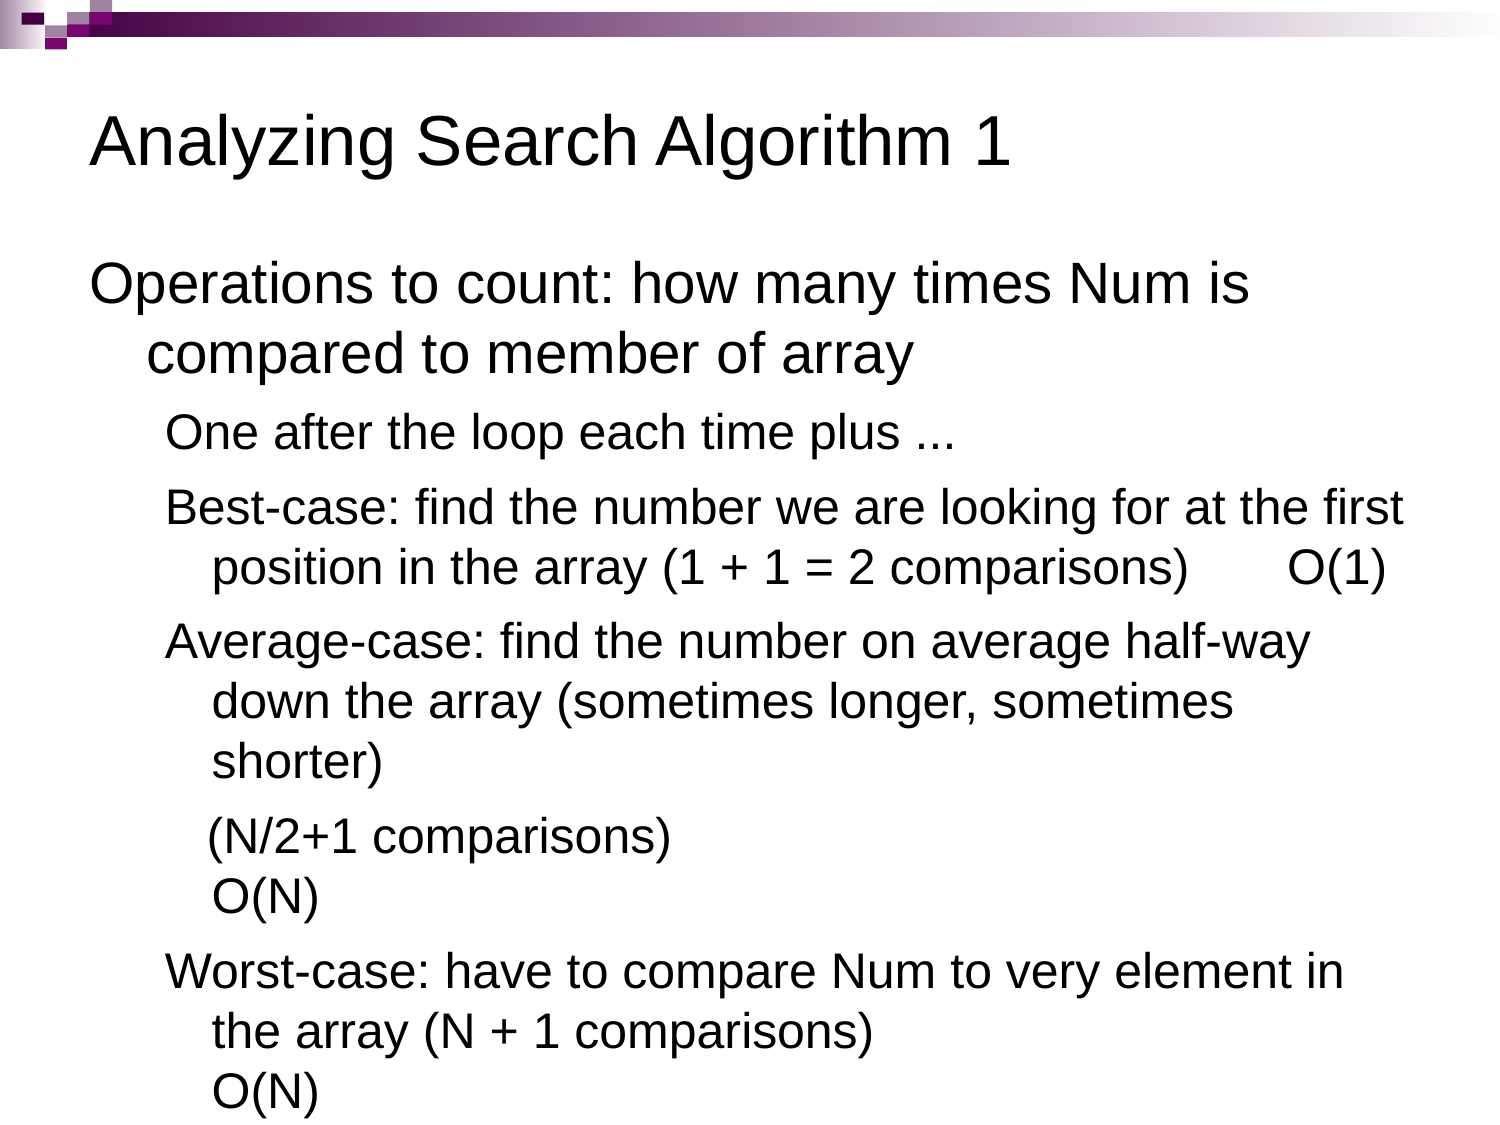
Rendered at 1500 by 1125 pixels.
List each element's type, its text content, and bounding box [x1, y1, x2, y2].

list Operations to count: how many times Num is compared to member of array One after the loop each time plus ... Best-case: find the number we are looking for at the first position in the array (1 + 1 = 2 comparisons) O(1) Average-case: find the number on average half-way down the array (sometimes longer, sometimes shorter) (N/2+1 comparisons) O(N) Worst-case: have to compare Num to very element in the array (N + 1 comparisons) O(N) [75, 237, 1425, 1050]
title Analyzing Search Algorithm 1 [75, 75, 1425, 200]
